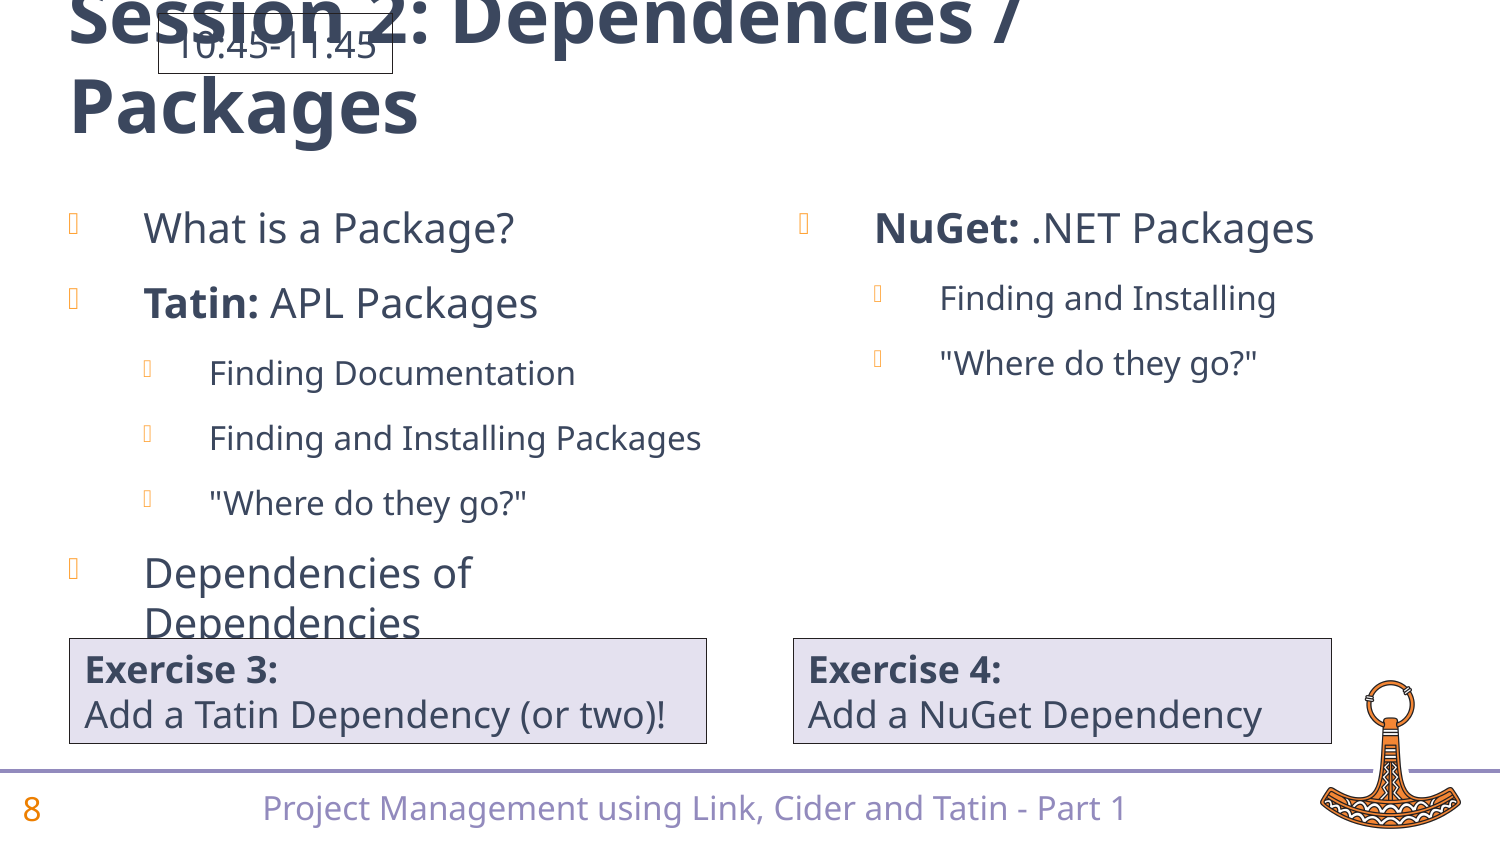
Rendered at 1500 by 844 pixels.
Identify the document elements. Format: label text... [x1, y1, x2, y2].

text_box 10:45-11:45 [158, 13, 393, 74]
text_box Exercise 3: Add a Tatin Dependency (or two)! [69, 638, 707, 744]
text_box Exercise 4: Add a NuGet Dependency [793, 638, 1332, 744]
title Session 2: Dependencies / Packages [53, 43, 1409, 157]
list NuGet: .NET Packages Finding and Installing "Where do they go?" [783, 194, 1457, 727]
list What is a Package? Tatin: APL Packages Finding Documentation Finding and Installing Packages "Where do they go?" Dependencies of Dependencies [53, 194, 727, 727]
picture [1320, 680, 1461, 829]
